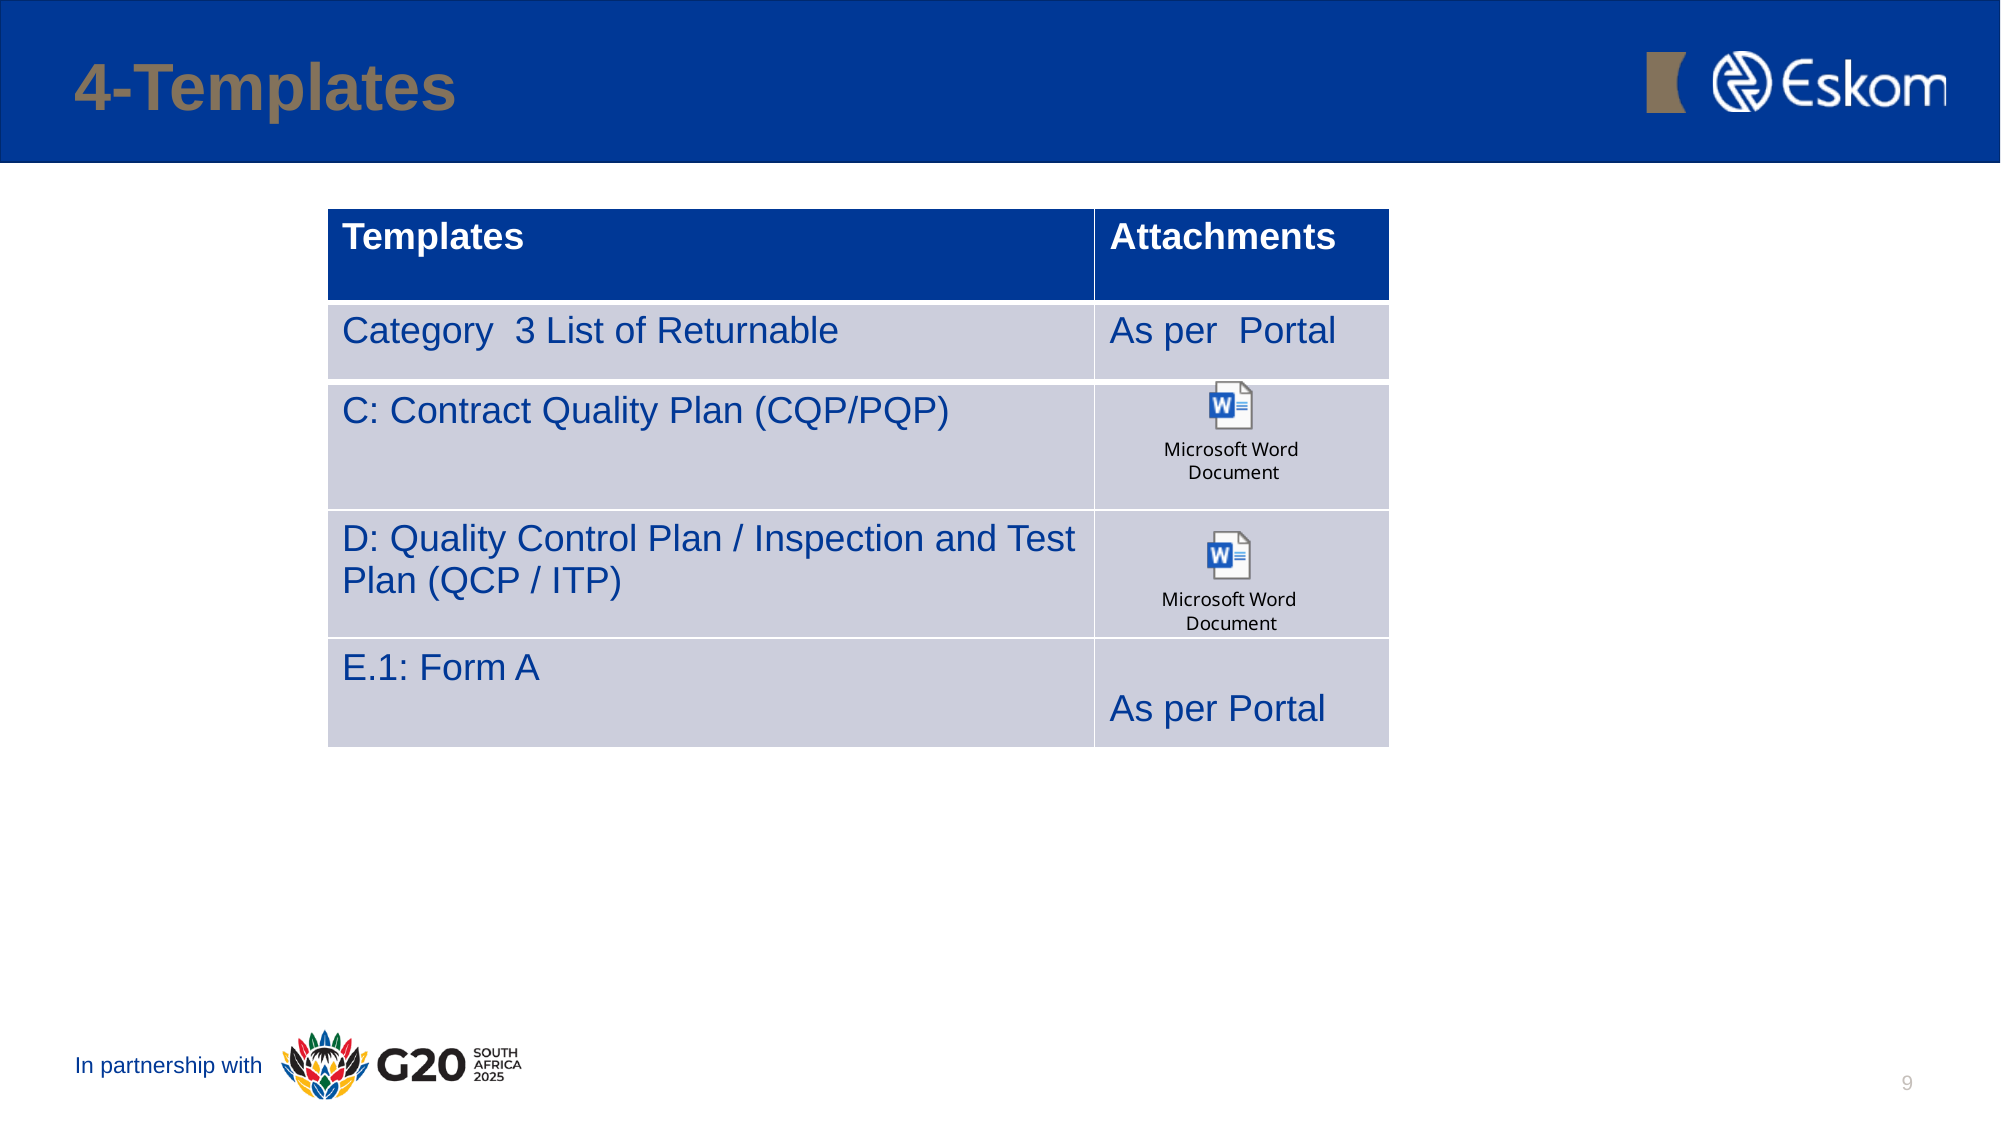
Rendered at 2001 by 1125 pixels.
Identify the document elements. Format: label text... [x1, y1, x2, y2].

table_cell C: Contract Quality Plan (CQP/PQP) [328, 385, 1094, 509]
table_cell E.1: Form A [328, 639, 1094, 747]
table_header Templates [328, 209, 1094, 300]
table_cell Category 3 List of Returnable [328, 305, 1094, 379]
table_header Attachments [1095, 209, 1389, 300]
table_cell As per Portal [1095, 639, 1389, 747]
title 4-Templates [59, 33, 1620, 143]
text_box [1158, 380, 1309, 507]
table_cell [1095, 385, 1389, 509]
table_cell D: Quality Control Plan / Inspection and Test Plan (QCP / ITP) [328, 511, 1094, 637]
table_cell [1095, 511, 1389, 637]
slide_number 9 [1567, 1058, 1929, 1103]
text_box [1156, 530, 1307, 658]
table_cell As per Portal [1095, 305, 1389, 379]
picture [280, 1029, 526, 1100]
